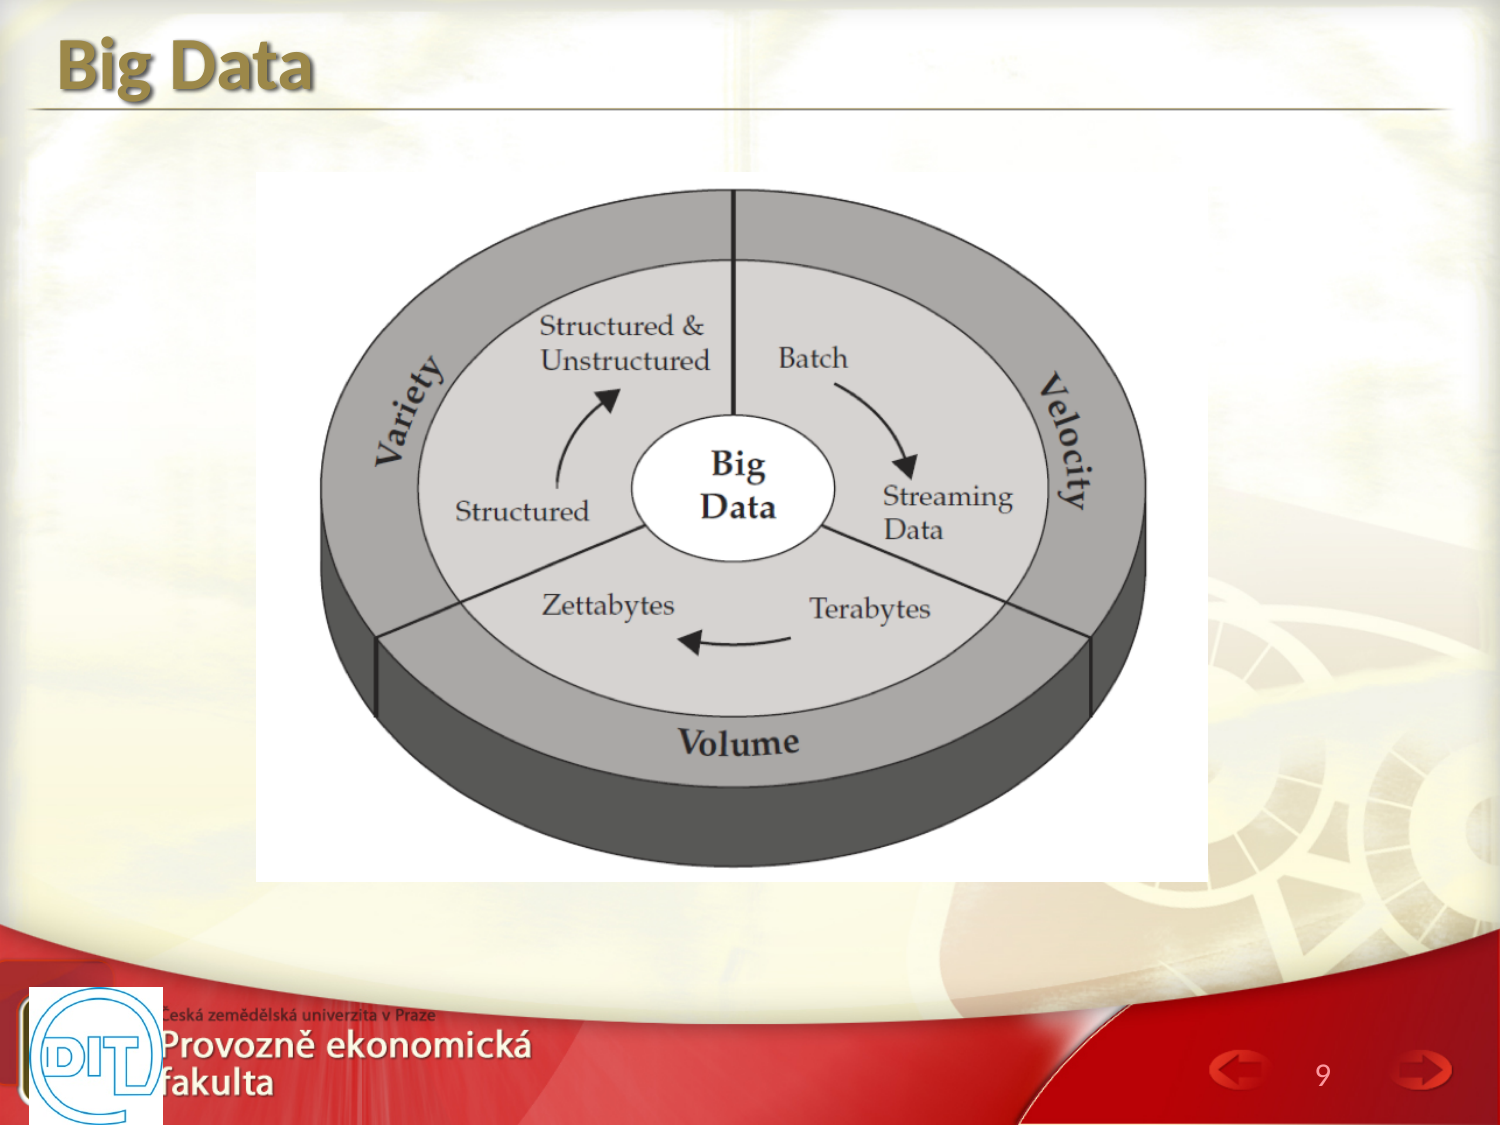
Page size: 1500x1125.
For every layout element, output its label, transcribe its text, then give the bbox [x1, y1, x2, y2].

title Big Data [41, 7, 1424, 114]
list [52, 172, 1412, 882]
picture [0, 0, 1500, 1125]
